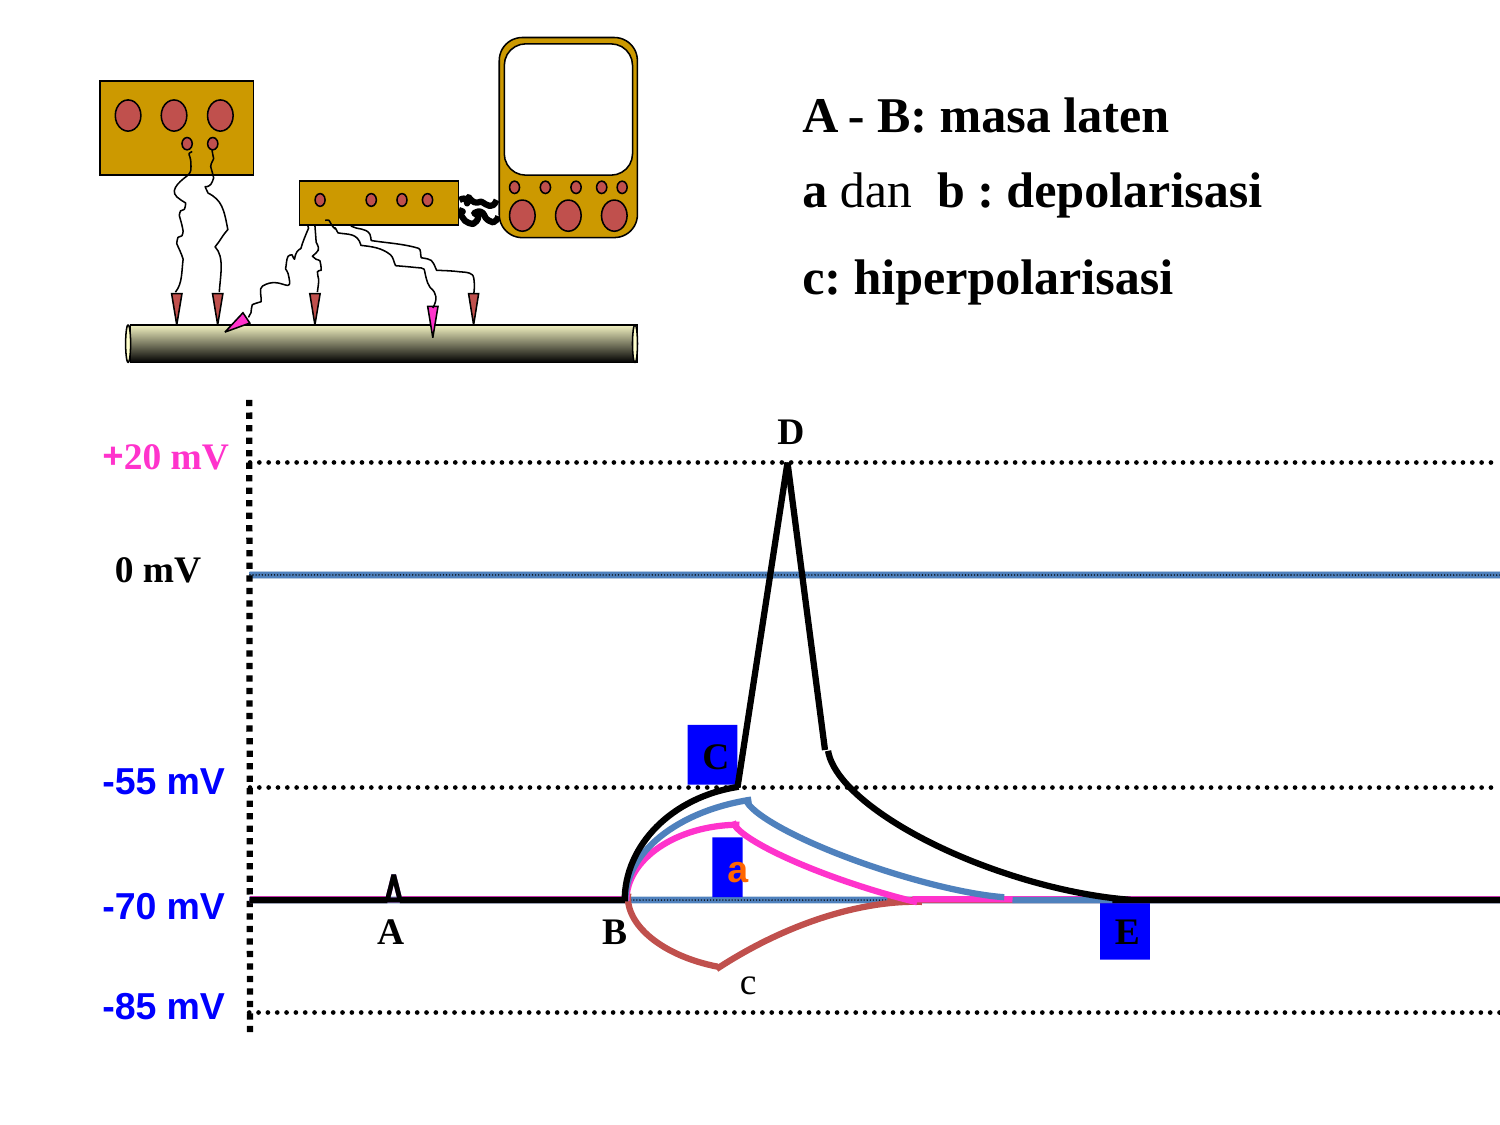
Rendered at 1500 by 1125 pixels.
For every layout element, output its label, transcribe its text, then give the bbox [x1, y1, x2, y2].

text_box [249, 462, 1500, 901]
text_box +20 mV [87, 424, 244, 485]
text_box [99, 37, 638, 363]
text_box A - B: masa laten [787, 74, 1200, 149]
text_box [249, 910, 1500, 1041]
text_box -70 mV [87, 874, 244, 935]
text_box 0 mV [99, 537, 225, 598]
text_box a dan b : depolarisasi [787, 149, 1288, 225]
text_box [249, 237, 1500, 461]
text_box -55 mV [87, 749, 243, 810]
text_box -85 mV [87, 974, 244, 1035]
